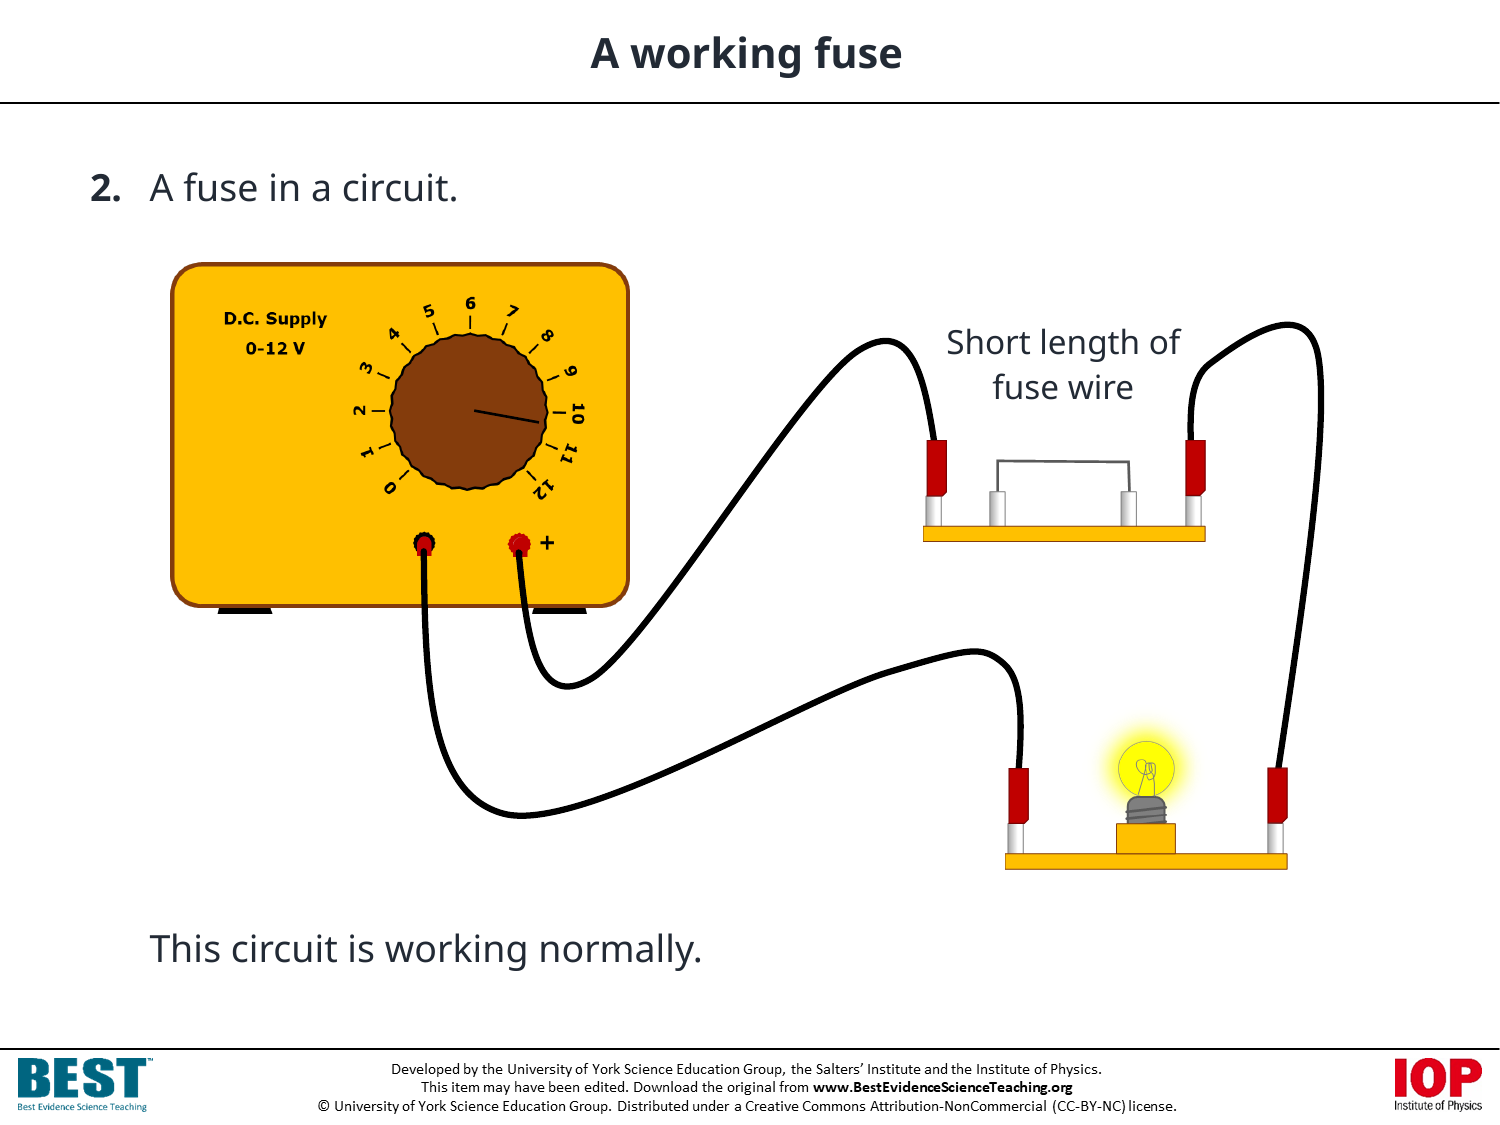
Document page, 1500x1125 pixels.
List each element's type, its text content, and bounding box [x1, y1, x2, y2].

text_box A working fuse [23, 4, 1471, 99]
picture [0, 102, 1500, 1125]
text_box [170, 262, 1322, 872]
